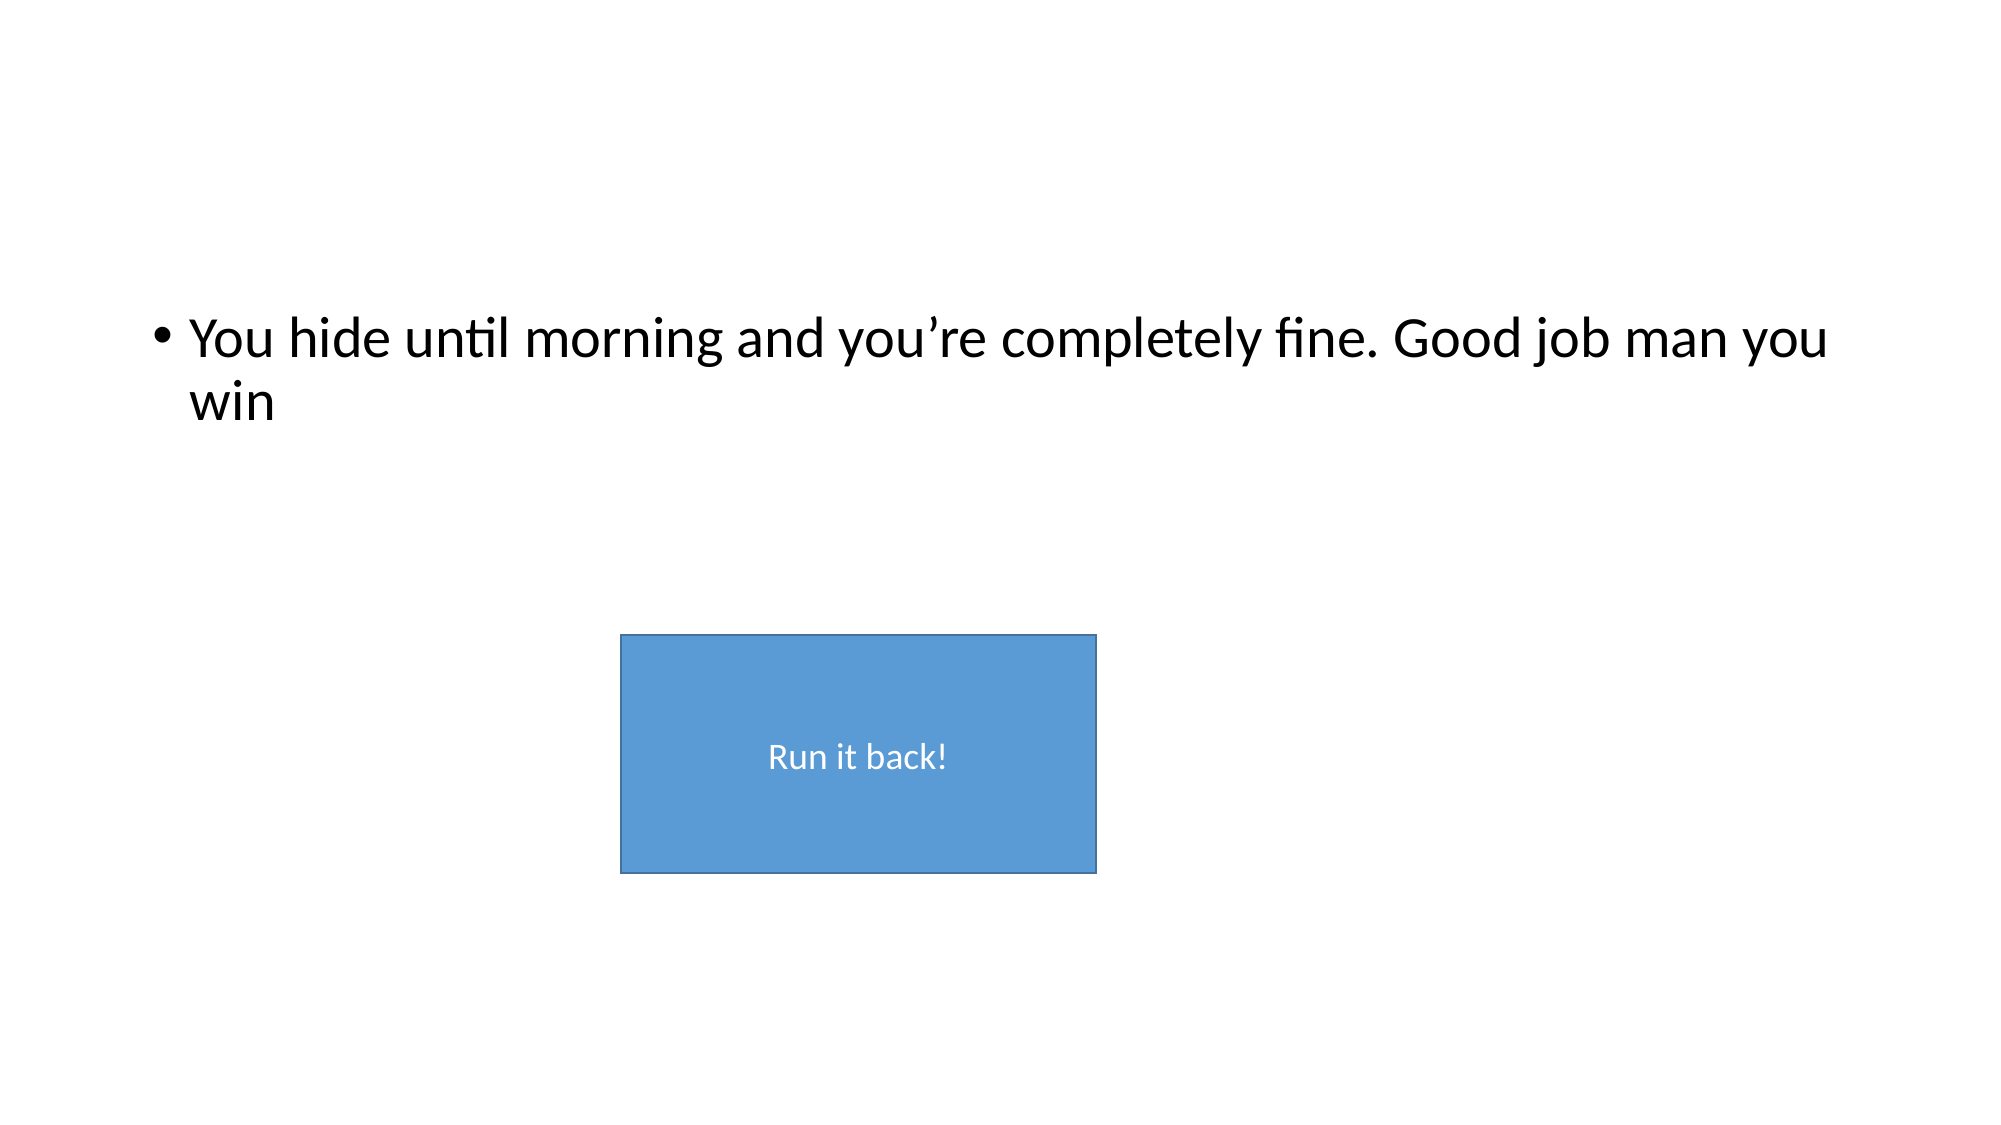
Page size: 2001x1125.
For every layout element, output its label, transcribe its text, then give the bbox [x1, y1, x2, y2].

list You hide until morning and you’re completely fine. Good job man you win [137, 299, 1863, 1014]
text_box Run it back! [620, 634, 1097, 874]
